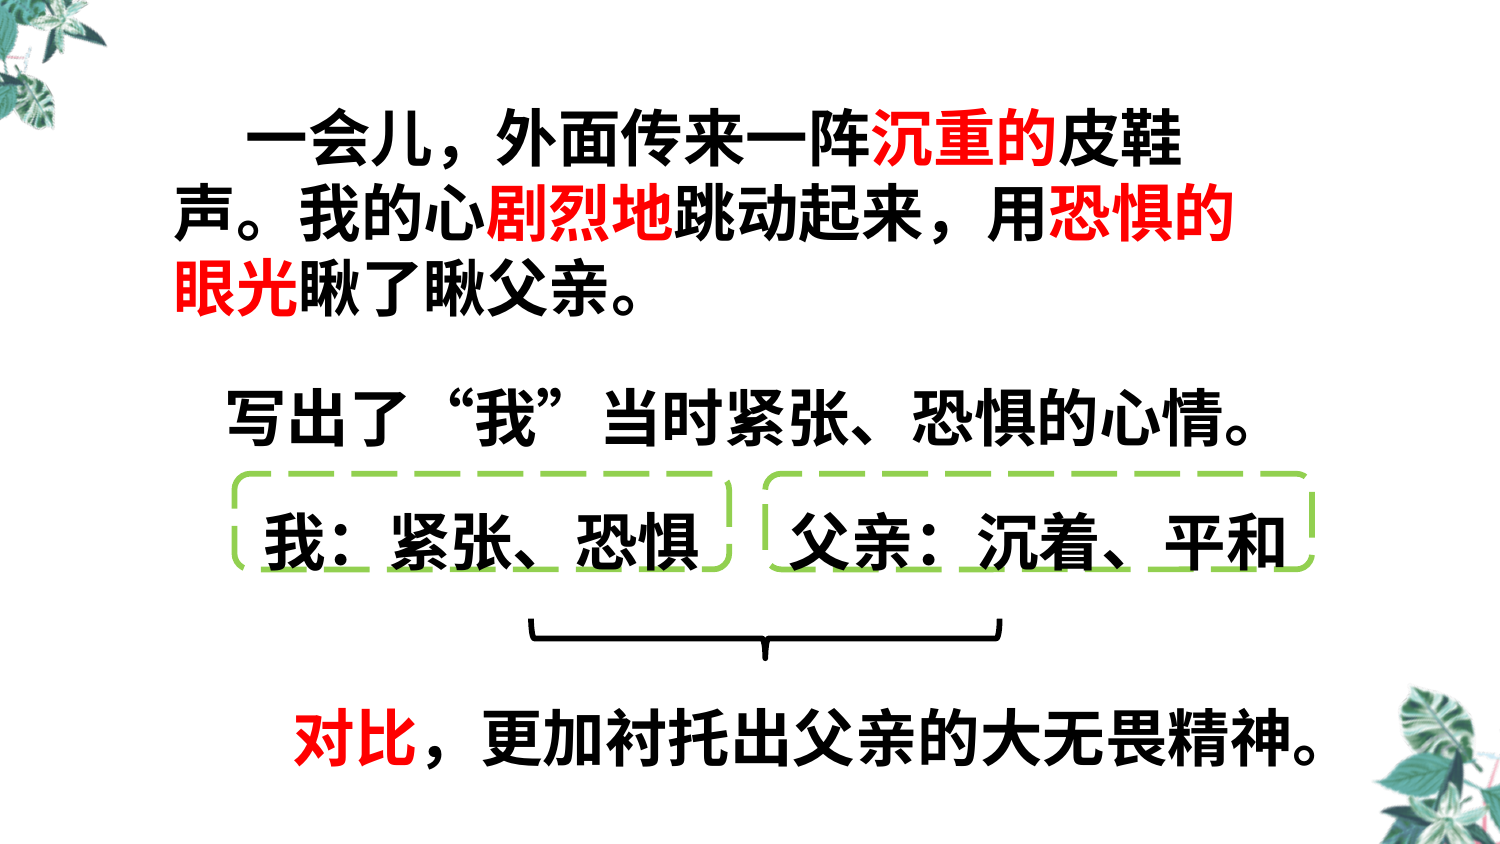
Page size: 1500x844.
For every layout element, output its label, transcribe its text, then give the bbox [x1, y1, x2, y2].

text_box 写出了“我”当时紧张、恐惧的心情。 [209, 334, 1321, 462]
text_box [530, 618, 1001, 659]
text_box 对比，更加衬托出父亲的大无畏精神。 [234, 691, 1336, 782]
picture [1303, 595, 1500, 844]
text_box 父亲：沉着、平和 [763, 471, 1315, 572]
text_box 我：紧张、恐惧 [232, 471, 732, 572]
text_box 一会儿，外面传来一阵沉重的皮鞋声。我的心剧烈地跳动起来，用恐惧的眼光瞅了瞅父亲。 [159, 91, 1254, 332]
picture [0, 0, 148, 167]
